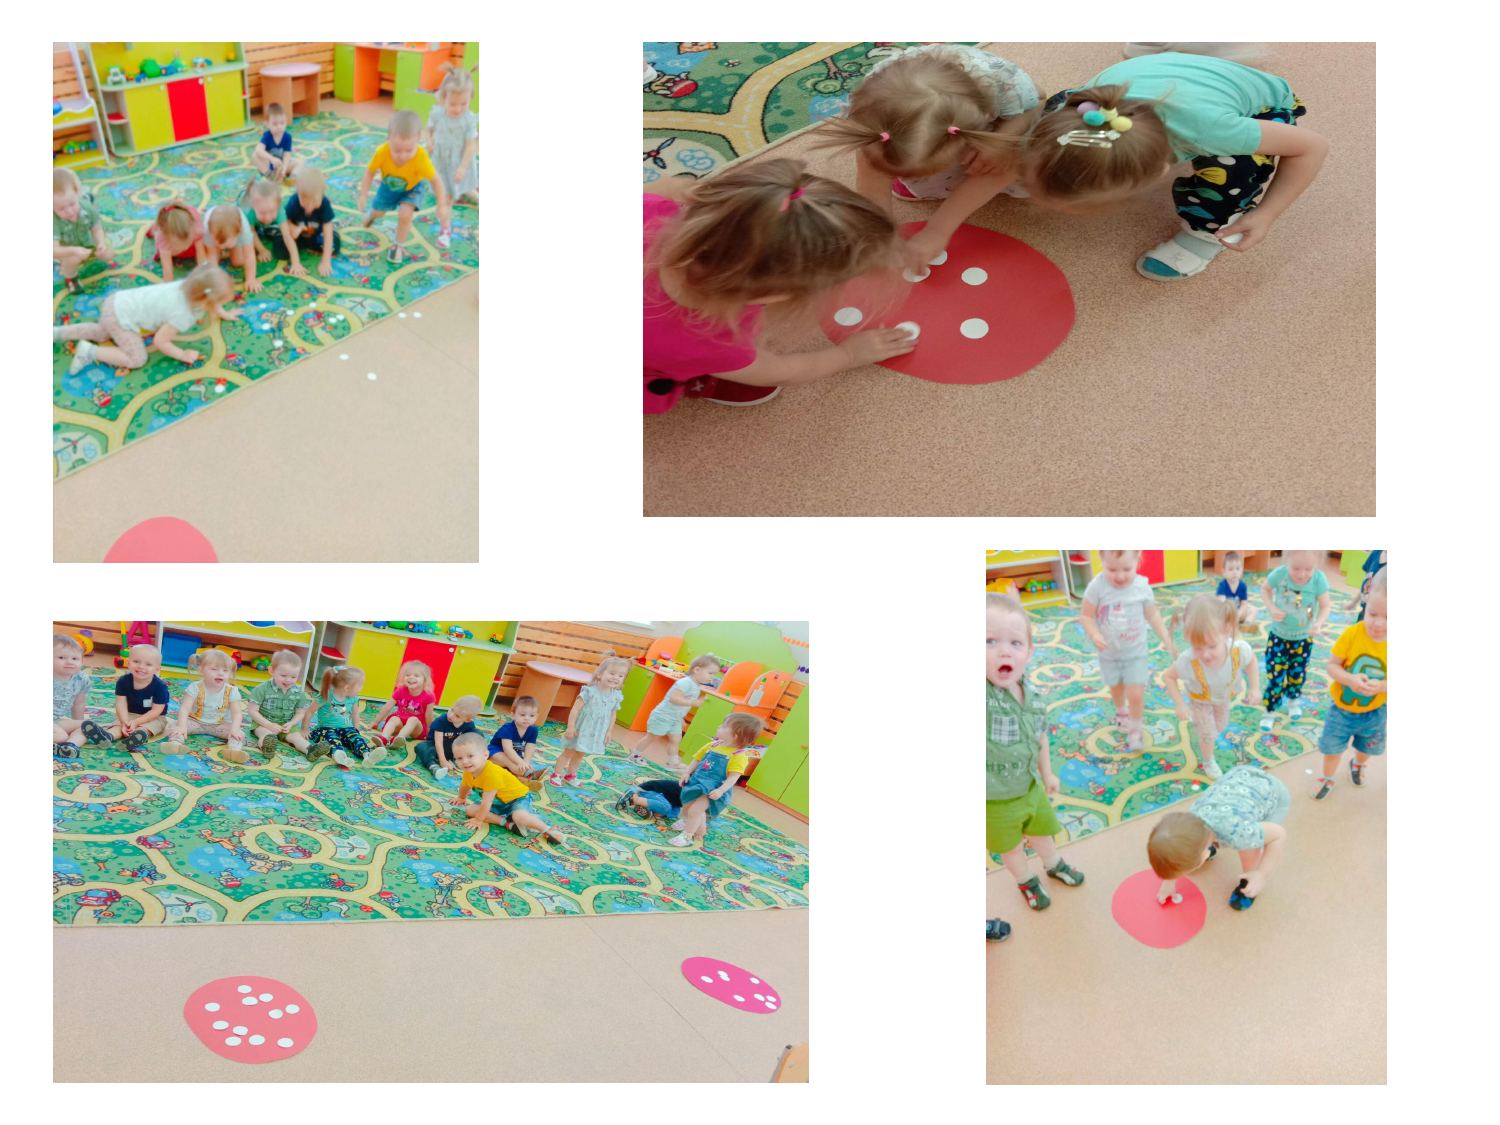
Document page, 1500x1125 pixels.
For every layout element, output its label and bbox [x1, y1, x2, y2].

picture [985, 550, 1388, 1086]
picture [52, 621, 810, 1083]
picture [52, 42, 479, 563]
picture [643, 42, 1377, 517]
